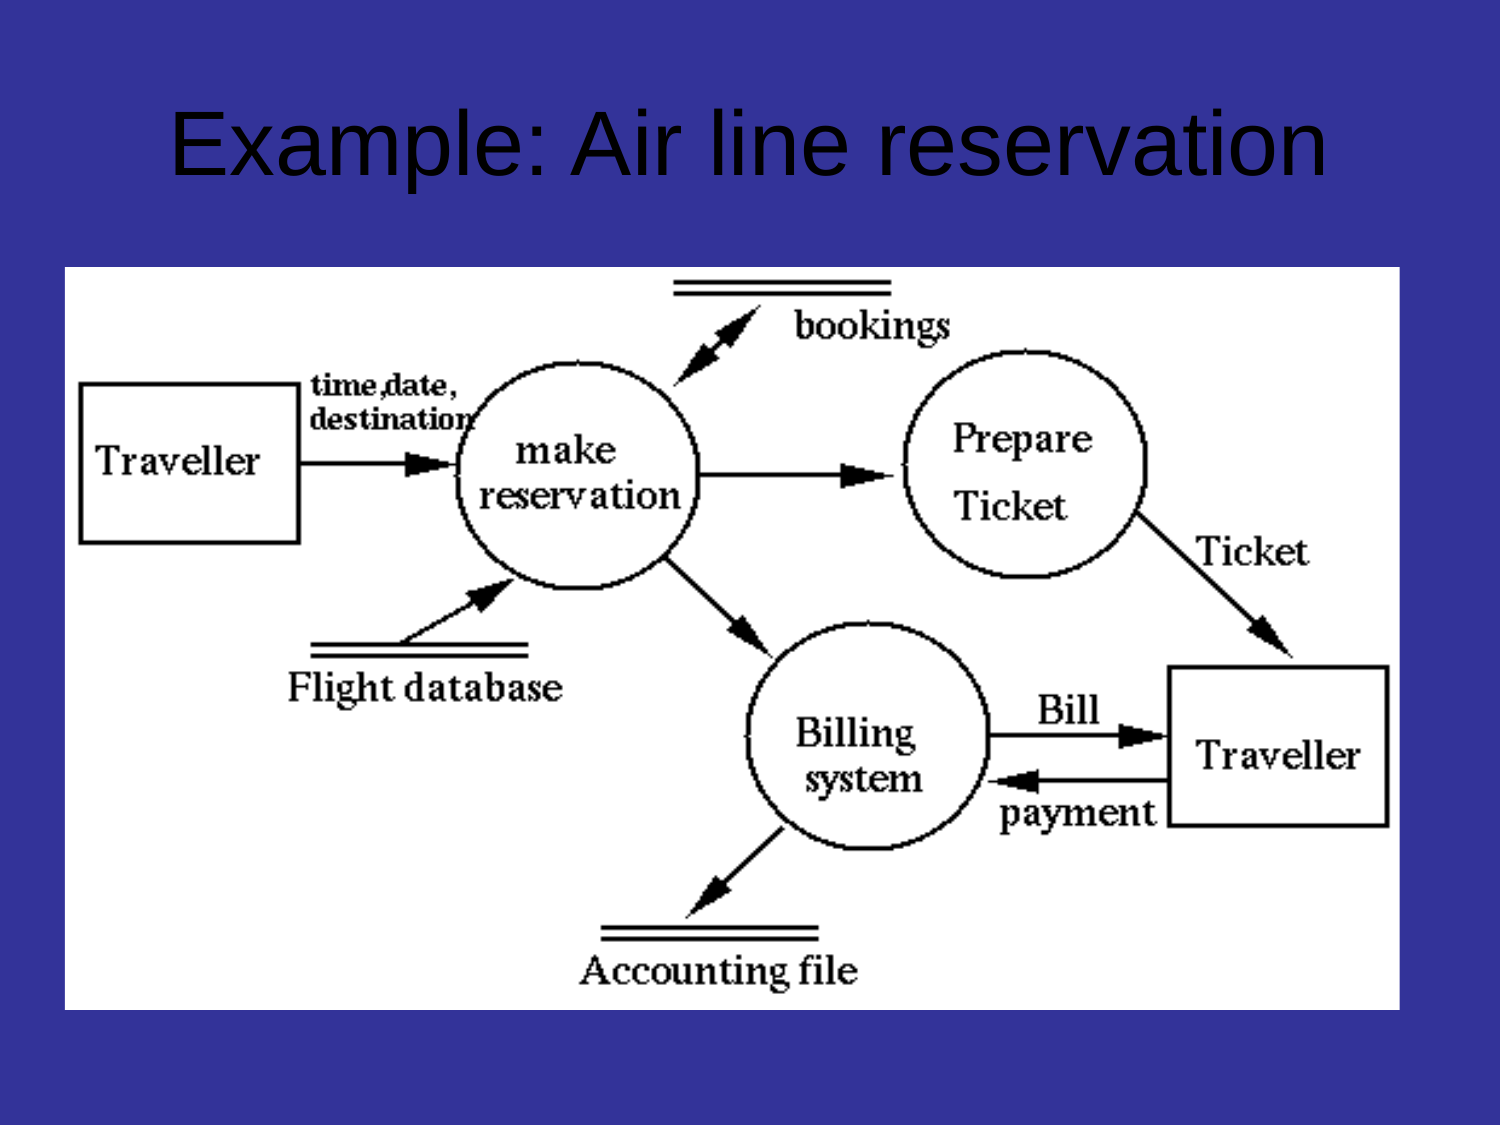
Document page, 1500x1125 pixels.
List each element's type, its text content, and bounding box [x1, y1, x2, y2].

title Example: Air line reservation [74, 44, 1426, 233]
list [64, 266, 1400, 1010]
